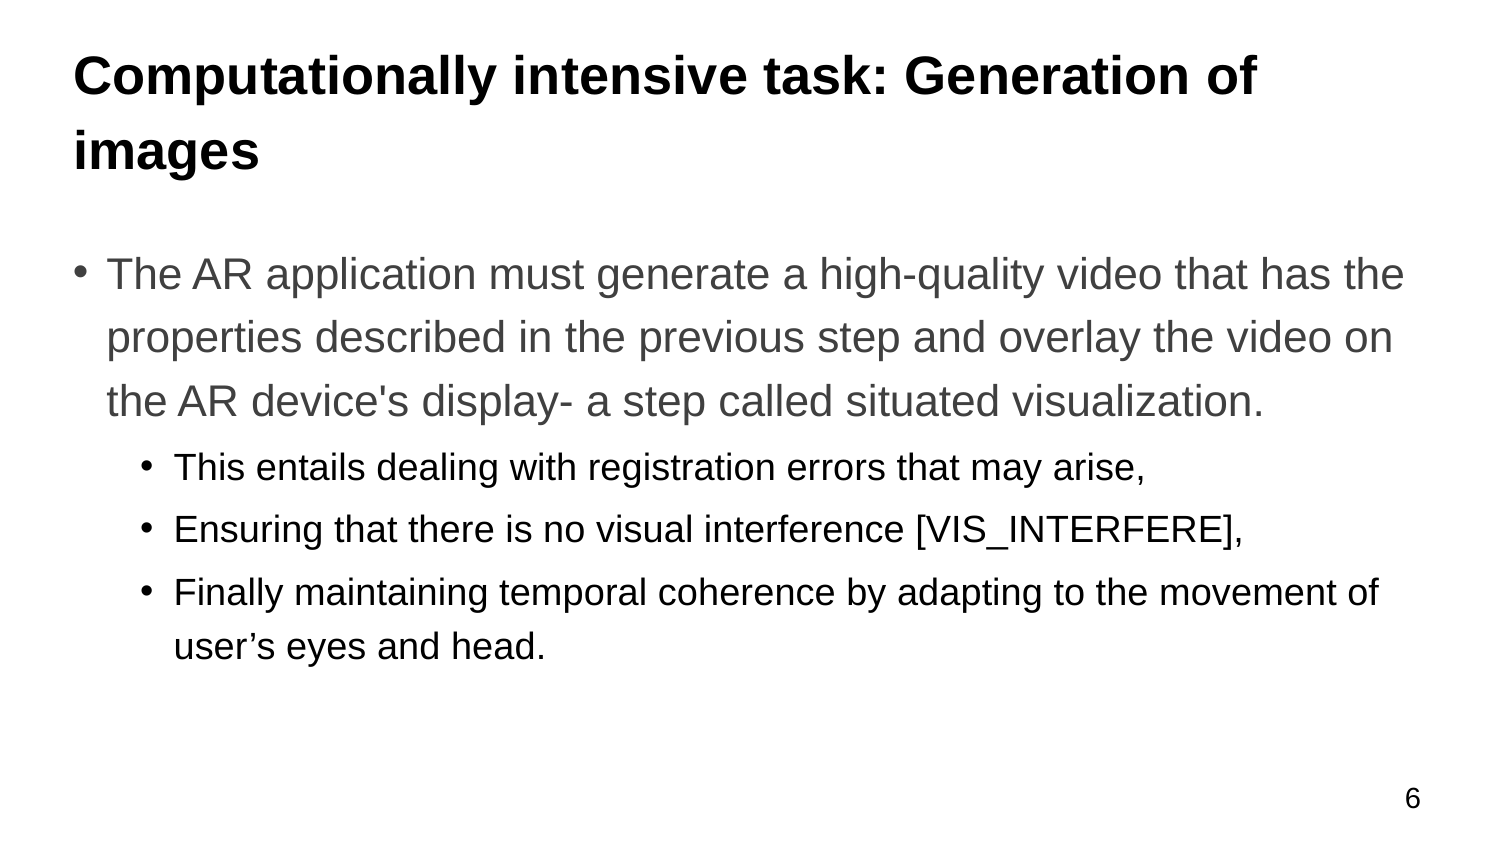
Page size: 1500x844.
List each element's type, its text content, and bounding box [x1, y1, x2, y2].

title Computationally intensive task: Generation of images [58, 15, 1456, 110]
slide_number 6 [1389, 764, 1480, 830]
text_box The AR application must generate a high-quality video that has the properties described in the previous step and overlay the video on the AR device's display- a step called situated visualization. This entails dealing with registration errors that may arise, Ensuring that there is no visual interference [VIS_INTERFERE], Finally maintaining temporal coherence by adapting to the movement of user’s eyes and head. [57, 226, 1428, 741]
